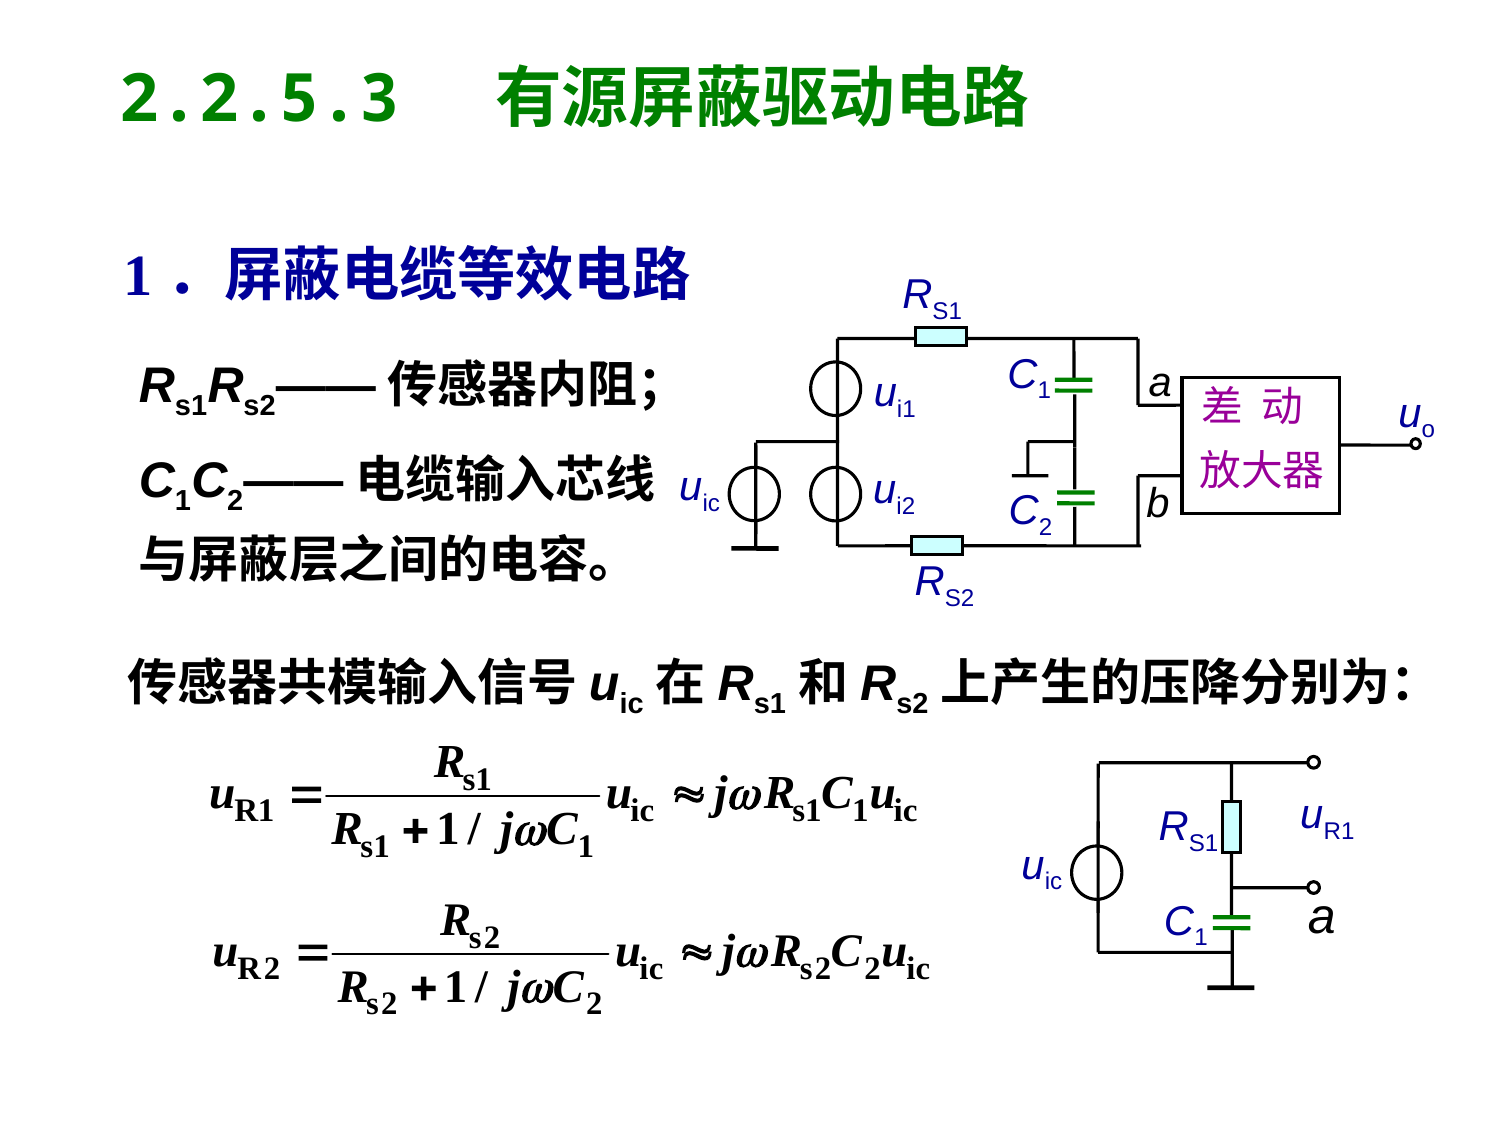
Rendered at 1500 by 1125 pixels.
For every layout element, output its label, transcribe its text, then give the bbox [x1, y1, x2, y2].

text_box C1C2——电缆输入芯线 与屏蔽层之间的电容。 [124, 433, 723, 596]
list 1．屏蔽电缆等效电路 [107, 215, 771, 362]
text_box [1021, 756, 1382, 988]
text_box uic [679, 458, 723, 531]
text_box 2.2.5.3 有源屏蔽驱动电路 [104, 31, 1435, 173]
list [206, 889, 939, 1024]
text_box Rs1Rs2——传感器内阻； [124, 338, 723, 429]
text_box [728, 266, 1463, 647]
text_box 传感器共模输入信号uic在Rs1和Rs2上产生的压降分别为： [112, 636, 1436, 727]
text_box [202, 730, 928, 867]
